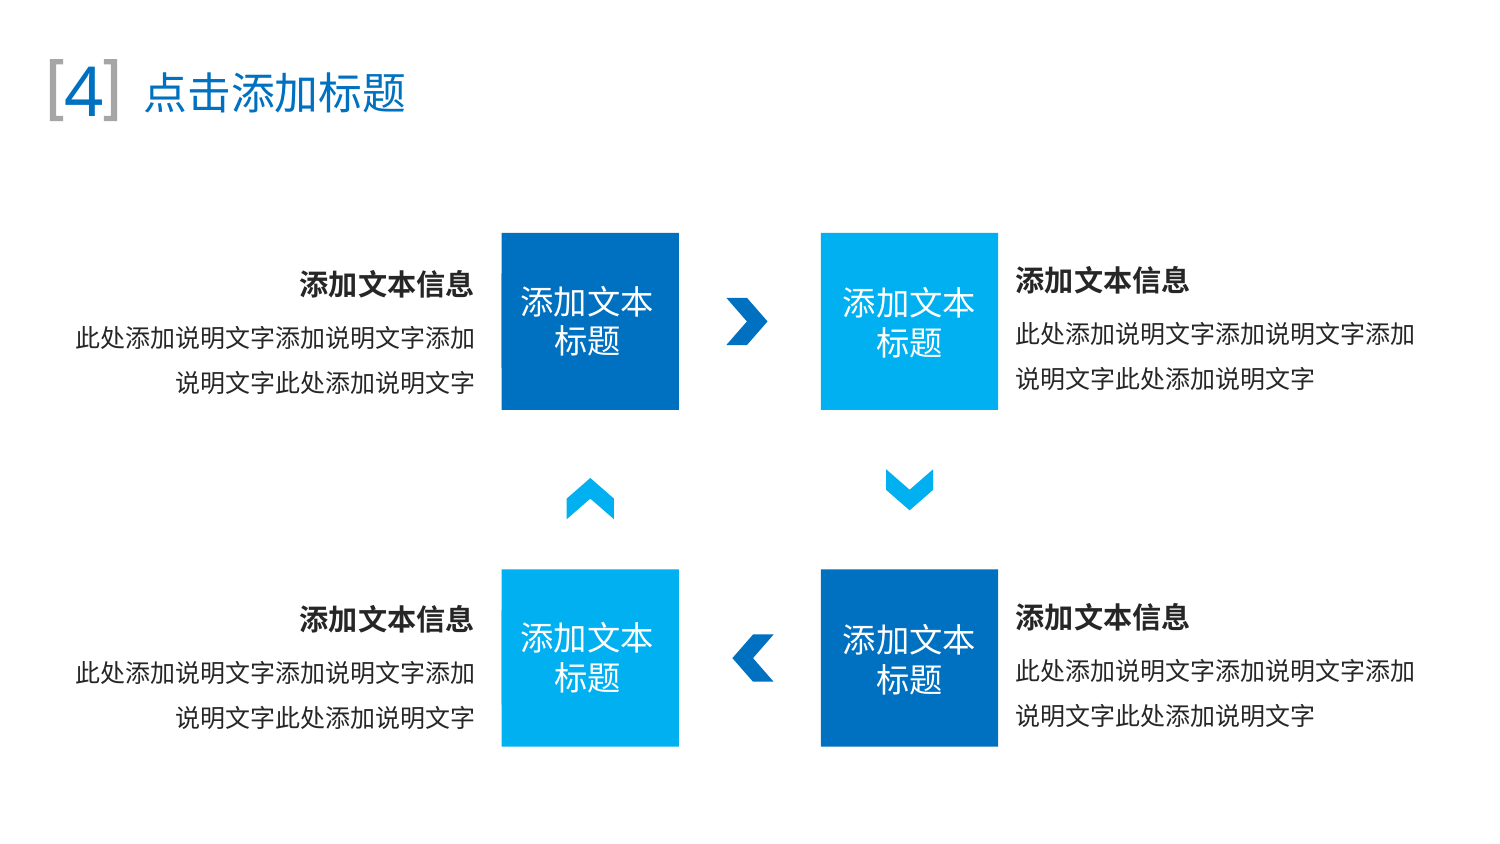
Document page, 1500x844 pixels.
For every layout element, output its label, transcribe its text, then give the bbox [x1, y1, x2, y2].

text_box 添加文本信息 此处添加说明文字添加说明文字添加说明文字此处添加说明文字 [41, 593, 491, 726]
text_box [103, 59, 118, 122]
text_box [501, 232, 679, 410]
text_box 添加文本信息 此处添加说明文字添加说明文字添加说明文字此处添加说明文字 [1000, 255, 1450, 391]
text_box [565, 476, 615, 522]
text_box [724, 296, 769, 347]
text_box 添加文本信息 此处添加说明文字添加说明文字添加说明文字此处添加说明文字 [41, 259, 491, 391]
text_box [820, 569, 999, 747]
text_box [501, 569, 679, 747]
text_box [731, 633, 776, 683]
text_box 4 [49, 42, 119, 138]
text_box [884, 466, 935, 512]
text_box 添加文本信息 此处添加说明文字添加说明文字添加说明文字此处添加说明文字 [1000, 592, 1450, 727]
text_box [49, 59, 64, 122]
text_box 点击添加标题 [128, 58, 421, 126]
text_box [820, 232, 999, 410]
